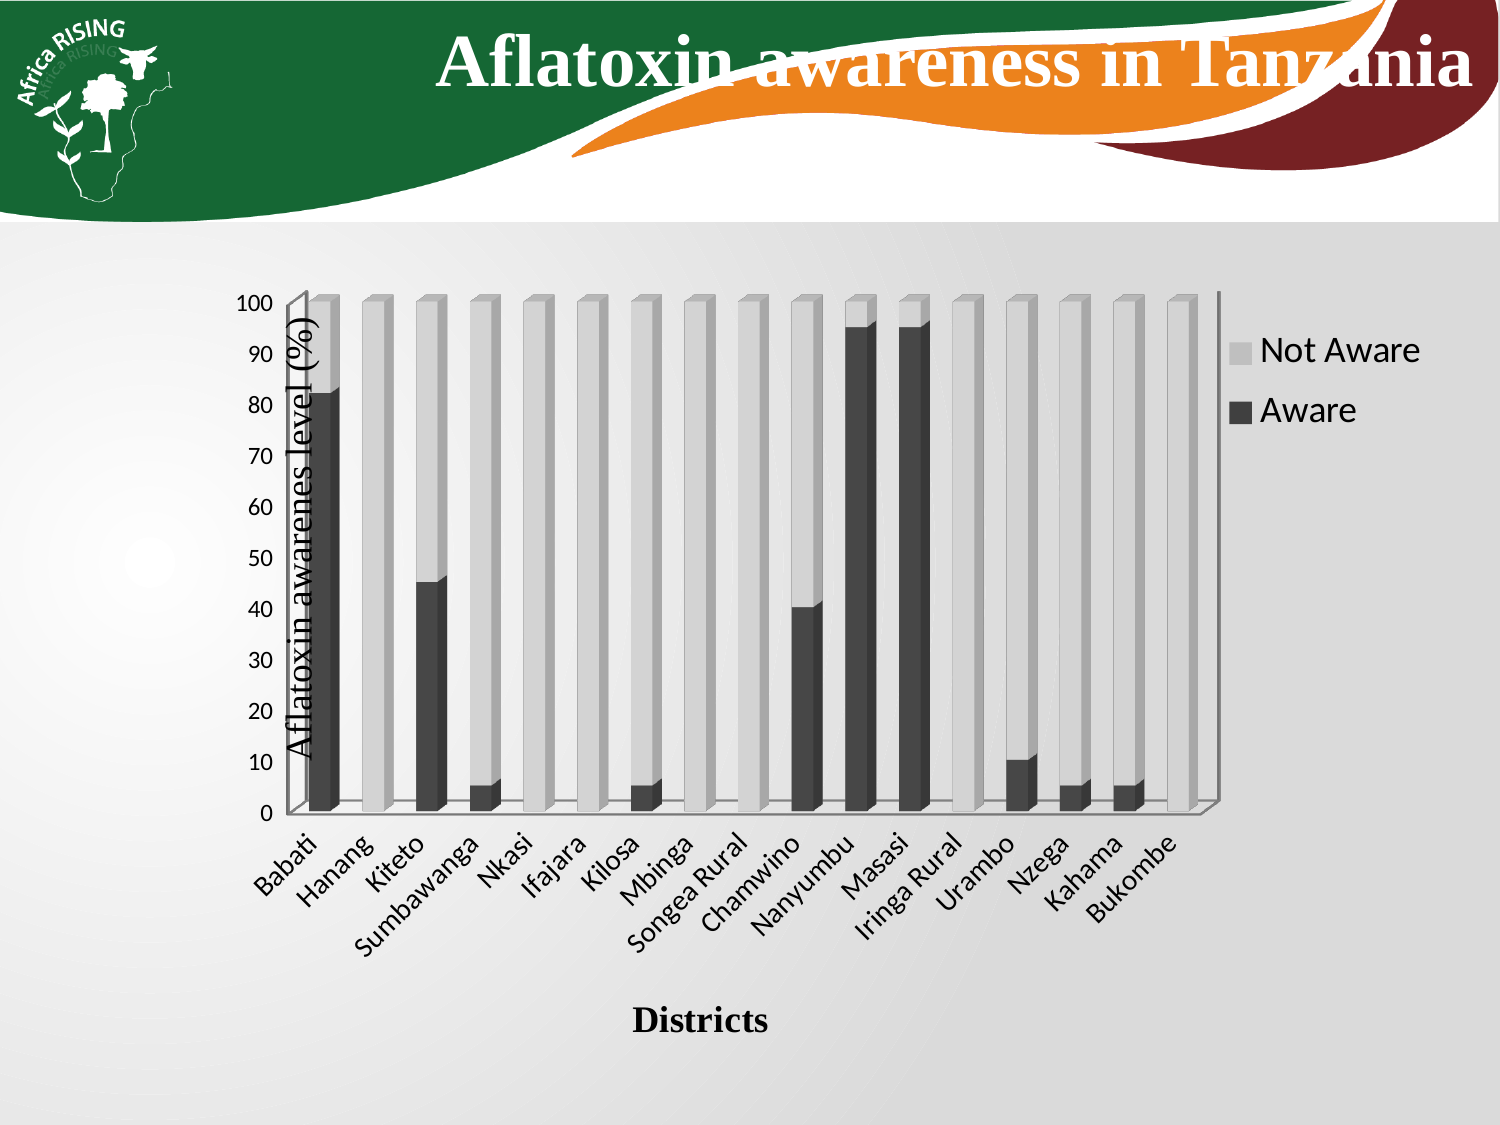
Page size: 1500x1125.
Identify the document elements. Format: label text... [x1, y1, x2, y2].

picture [0, 1, 1499, 222]
chart [99, 254, 1439, 1094]
text_box Aflatoxin awareness in Tanzania [409, 3, 1500, 106]
